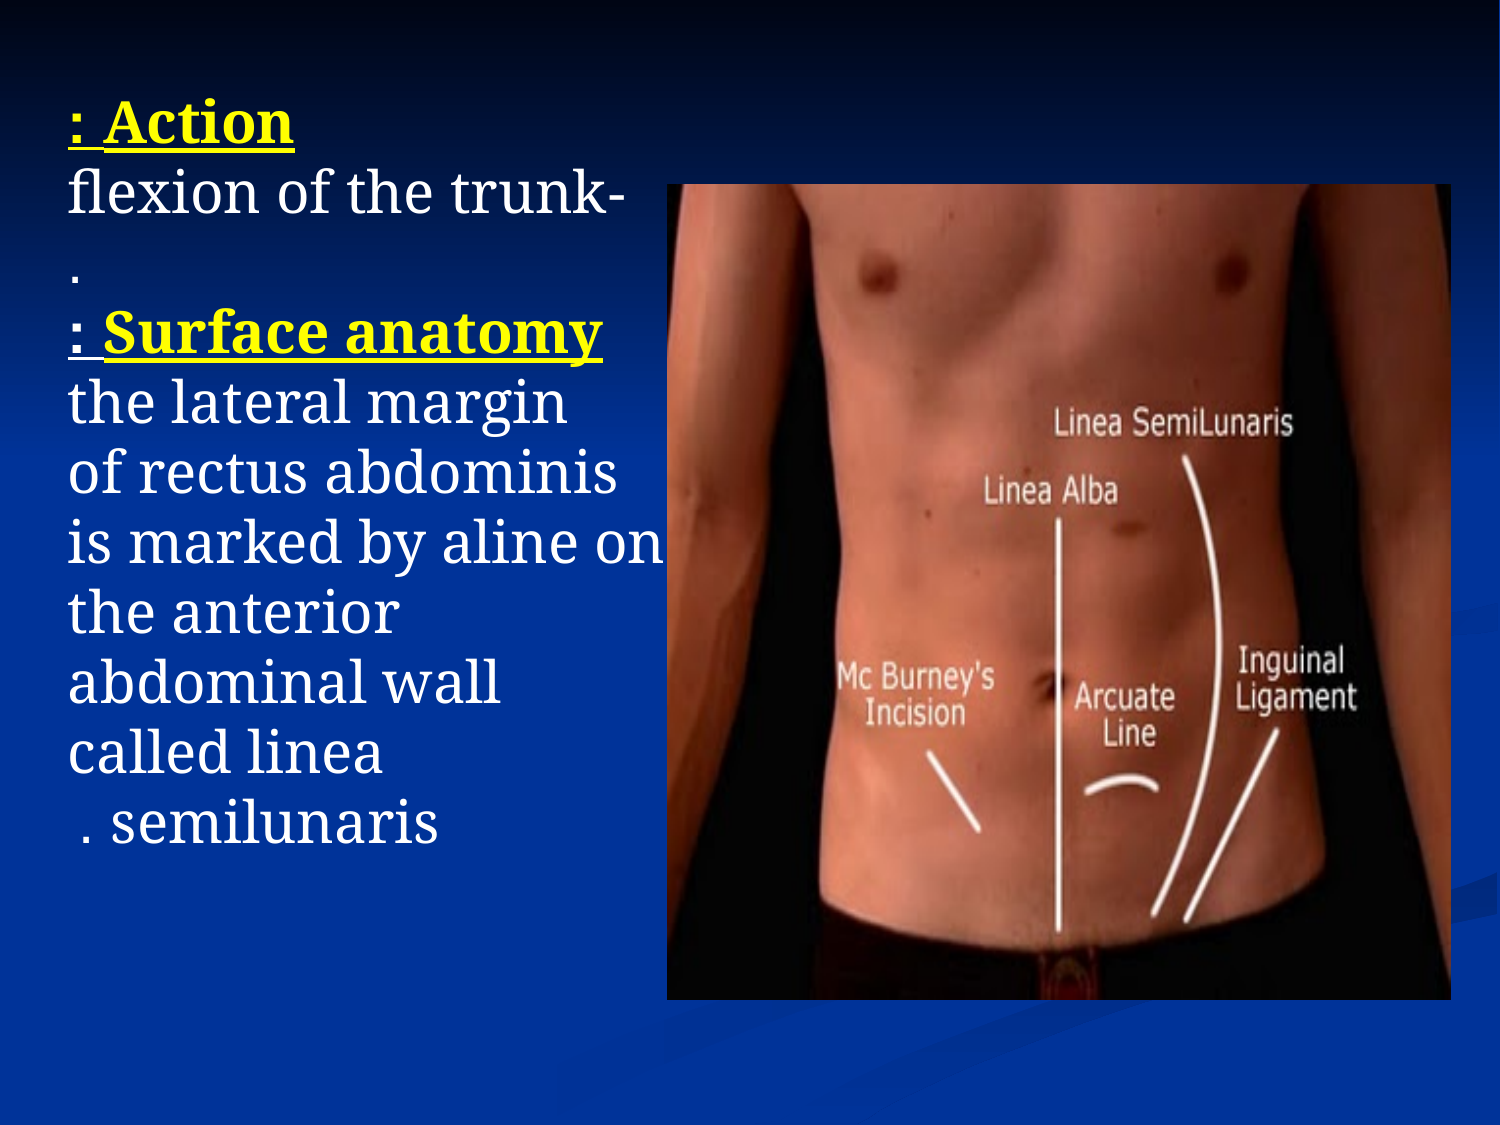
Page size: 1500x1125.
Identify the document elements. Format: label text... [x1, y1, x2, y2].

picture [666, 184, 1452, 1000]
text_box Action : -flexion of the trunk . Surface anatomy : the lateral margin of rectus abdominis is marked by aline on the anterior abdominal wall called linea semilunaris . [53, 78, 685, 927]
